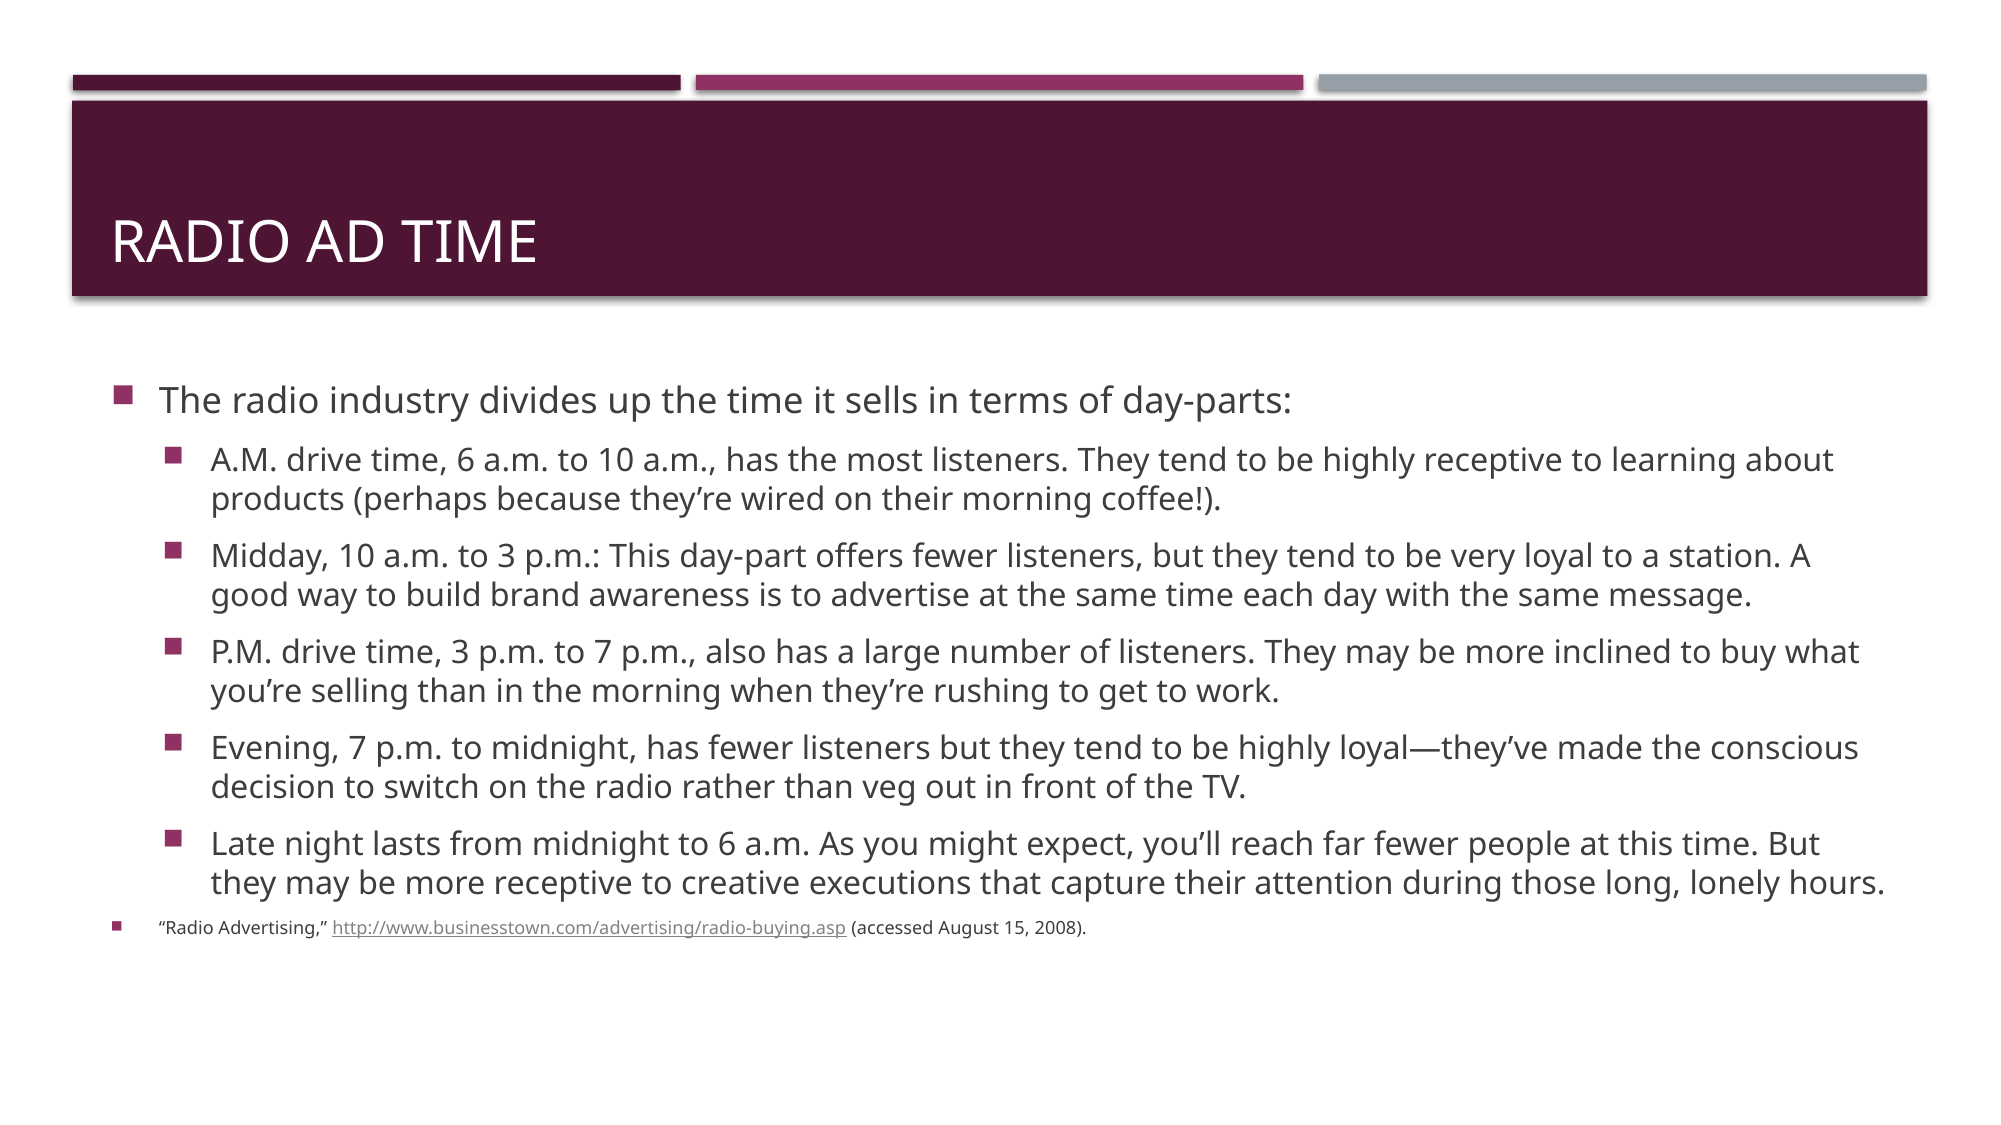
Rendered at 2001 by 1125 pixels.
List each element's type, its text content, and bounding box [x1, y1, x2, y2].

list The radio industry divides up the time it sells in terms of day-parts: A.M. drive time, 6 a.m. to 10 a.m., has the most listeners. They tend to be highly receptive to learning about products (perhaps because they’re wired on their morning coffee!). Midday, 10 a.m. to 3 p.m.: This day-part offers fewer listeners, but they tend to be very loyal to a station. A good way to build brand awareness is to advertise at the same time each day with the same message. P.M. drive time, 3 p.m. to 7 p.m., also has a large number of listeners. They may be more inclined to buy what you’re selling than in the morning when they’re rushing to get to work. Evening, 7 p.m. to midnight, has fewer listeners but they tend to be highly loyal—they’ve made the conscious decision to switch on the radio rather than veg out in front of the TV. Late night lasts from midnight to 6 a.m. As you might expect, you’ll reach far fewer people at this time. But they may be more receptive to creative executions that capture their attention during those long, lonely hours. “Radio Advertising,” http://www.businesstown.com/advertising/radio-buying.asp (accessed August 15, 2008). [95, 357, 1905, 962]
title Radio ad time [95, 115, 1905, 282]
